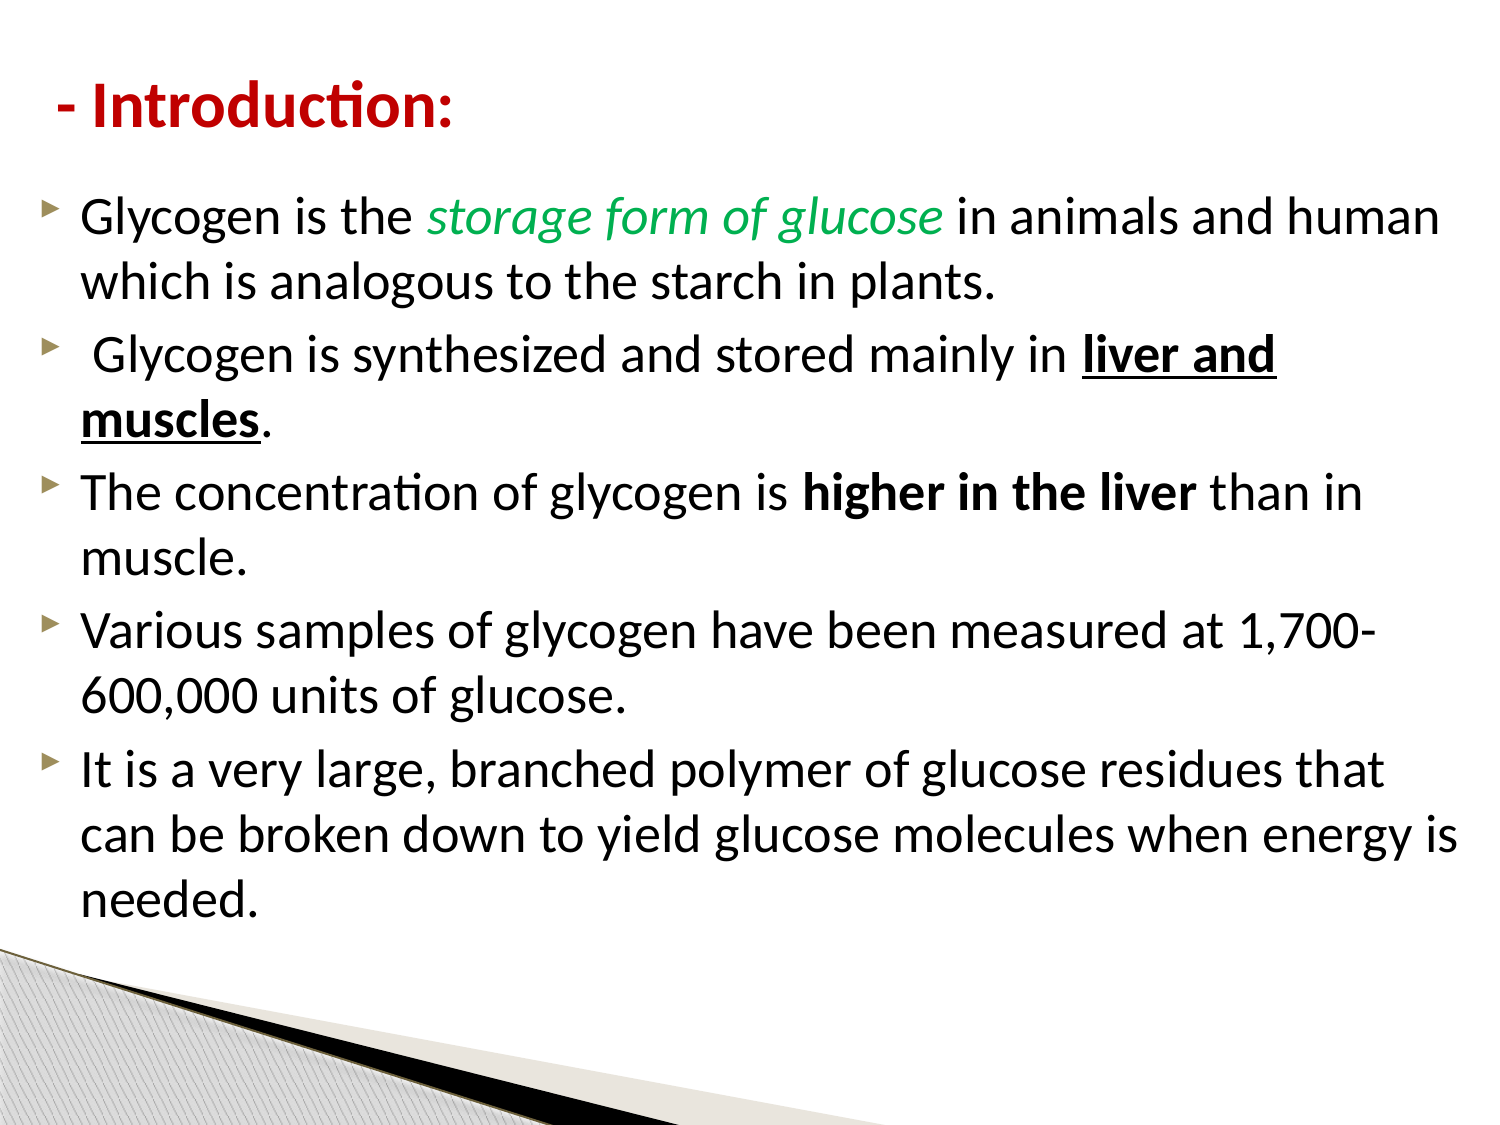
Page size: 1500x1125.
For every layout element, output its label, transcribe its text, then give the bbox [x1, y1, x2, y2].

title - Introduction: [41, 7, 1392, 172]
text_box Glycogen is the storage form of glucose in animals and human which is analogous to the starch in plants. Glycogen is synthesized and stored mainly in liver and muscles. The concentration of glycogen is higher in the liver than in muscle. Various samples of glycogen have been measured at 1,700-600,000 units of glucose. It is a very large, branched polymer of glucose residues that can be broken down to yield glucose molecules when energy is needed. [5, 172, 1486, 916]
